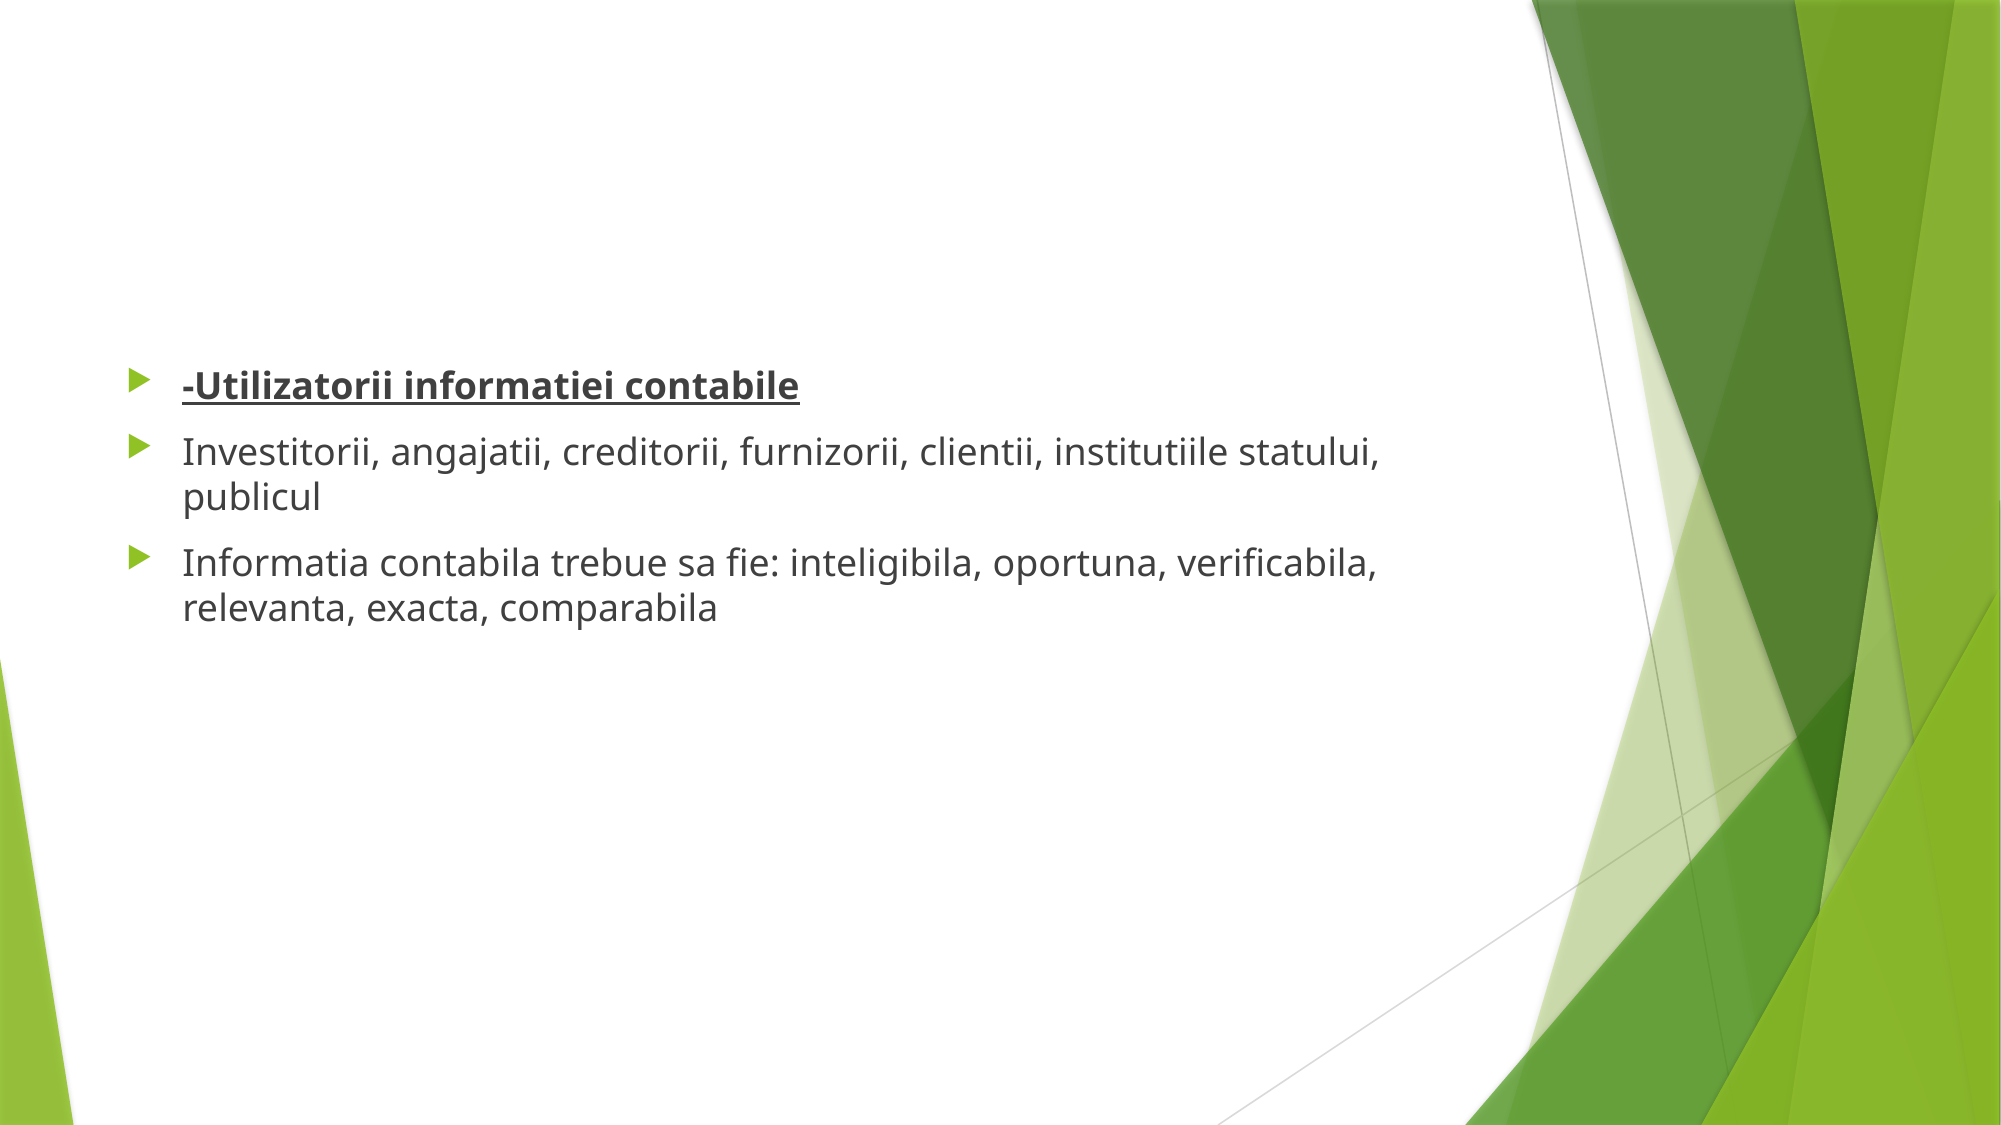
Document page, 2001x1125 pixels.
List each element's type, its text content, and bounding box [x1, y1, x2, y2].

list -Utilizatorii informatiei contabile Investitorii, angajatii, creditorii, furnizorii, clientii, institutiile statului, publicul Informatia contabila trebue sa fie: inteligibila, oportuna, verificabila, relevanta, exacta, comparabila [111, 354, 1522, 992]
